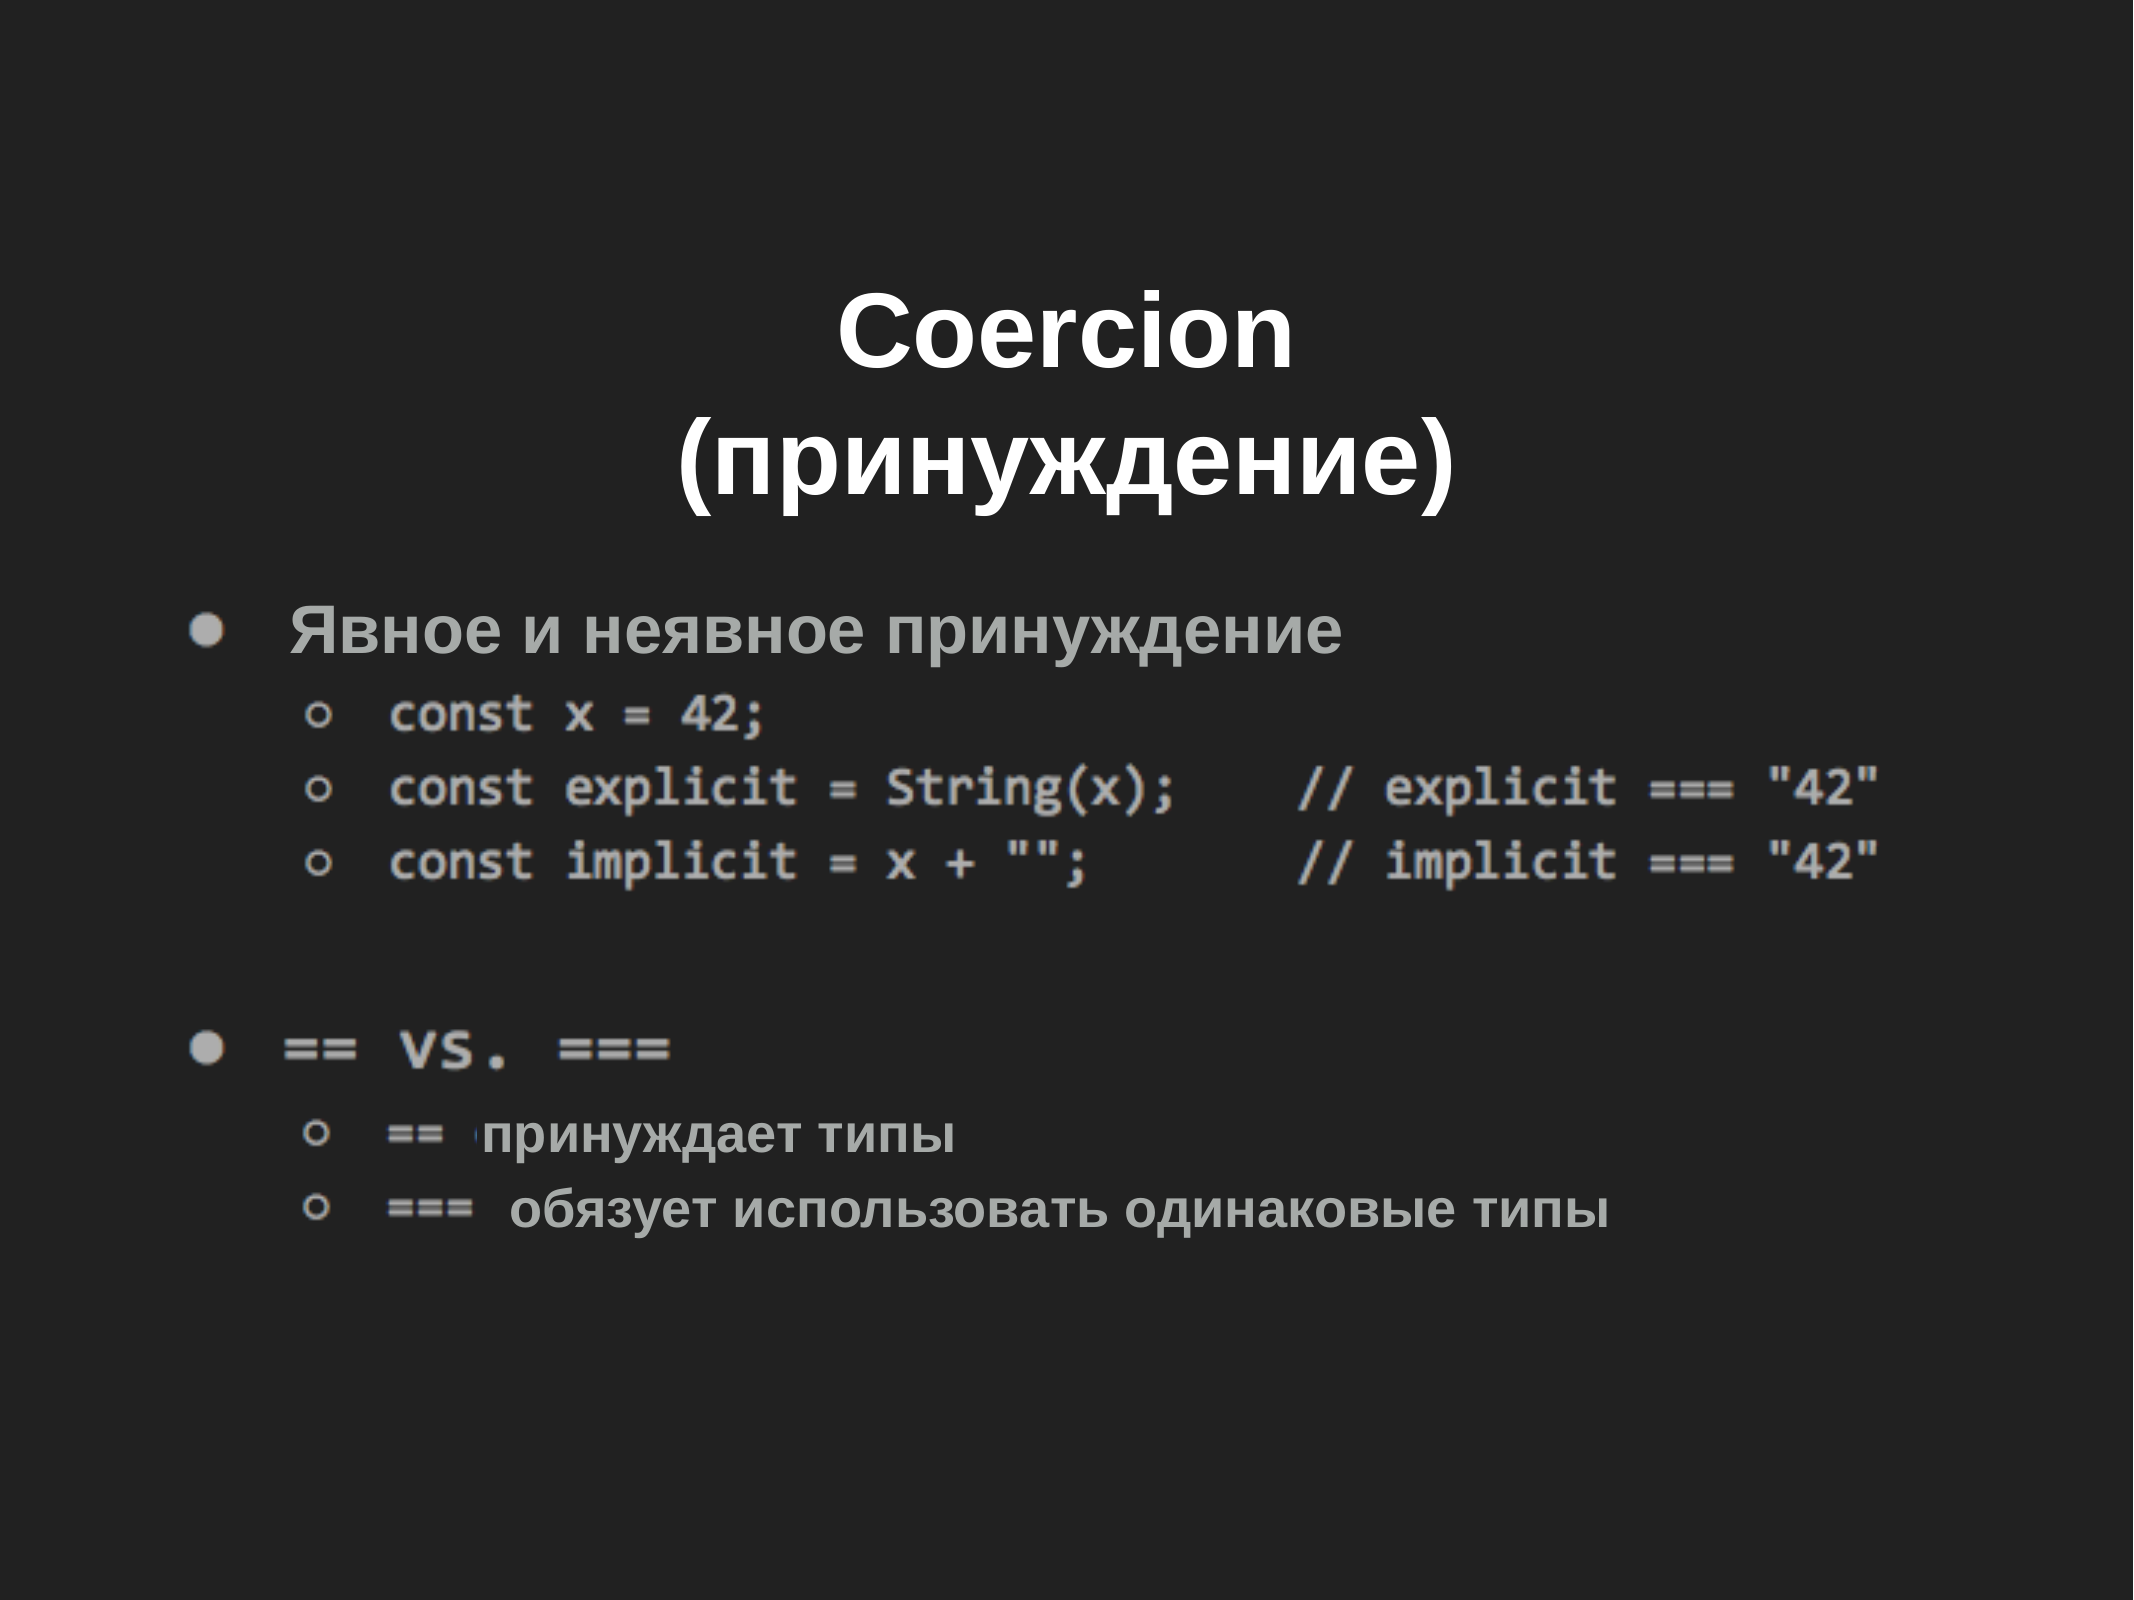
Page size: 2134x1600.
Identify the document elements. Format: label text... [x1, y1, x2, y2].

picture [256, 678, 1972, 967]
text_box Явное и неявное принуждение [280, 576, 1354, 676]
picture [162, 568, 249, 871]
picture [179, 993, 1668, 1085]
text_box обязует использовать одинаковые типы [501, 1165, 1621, 1248]
text_box Coercion (принуждение) [667, 252, 1466, 524]
picture [297, 1098, 478, 1237]
text_box принуждает типы [472, 1090, 966, 1173]
